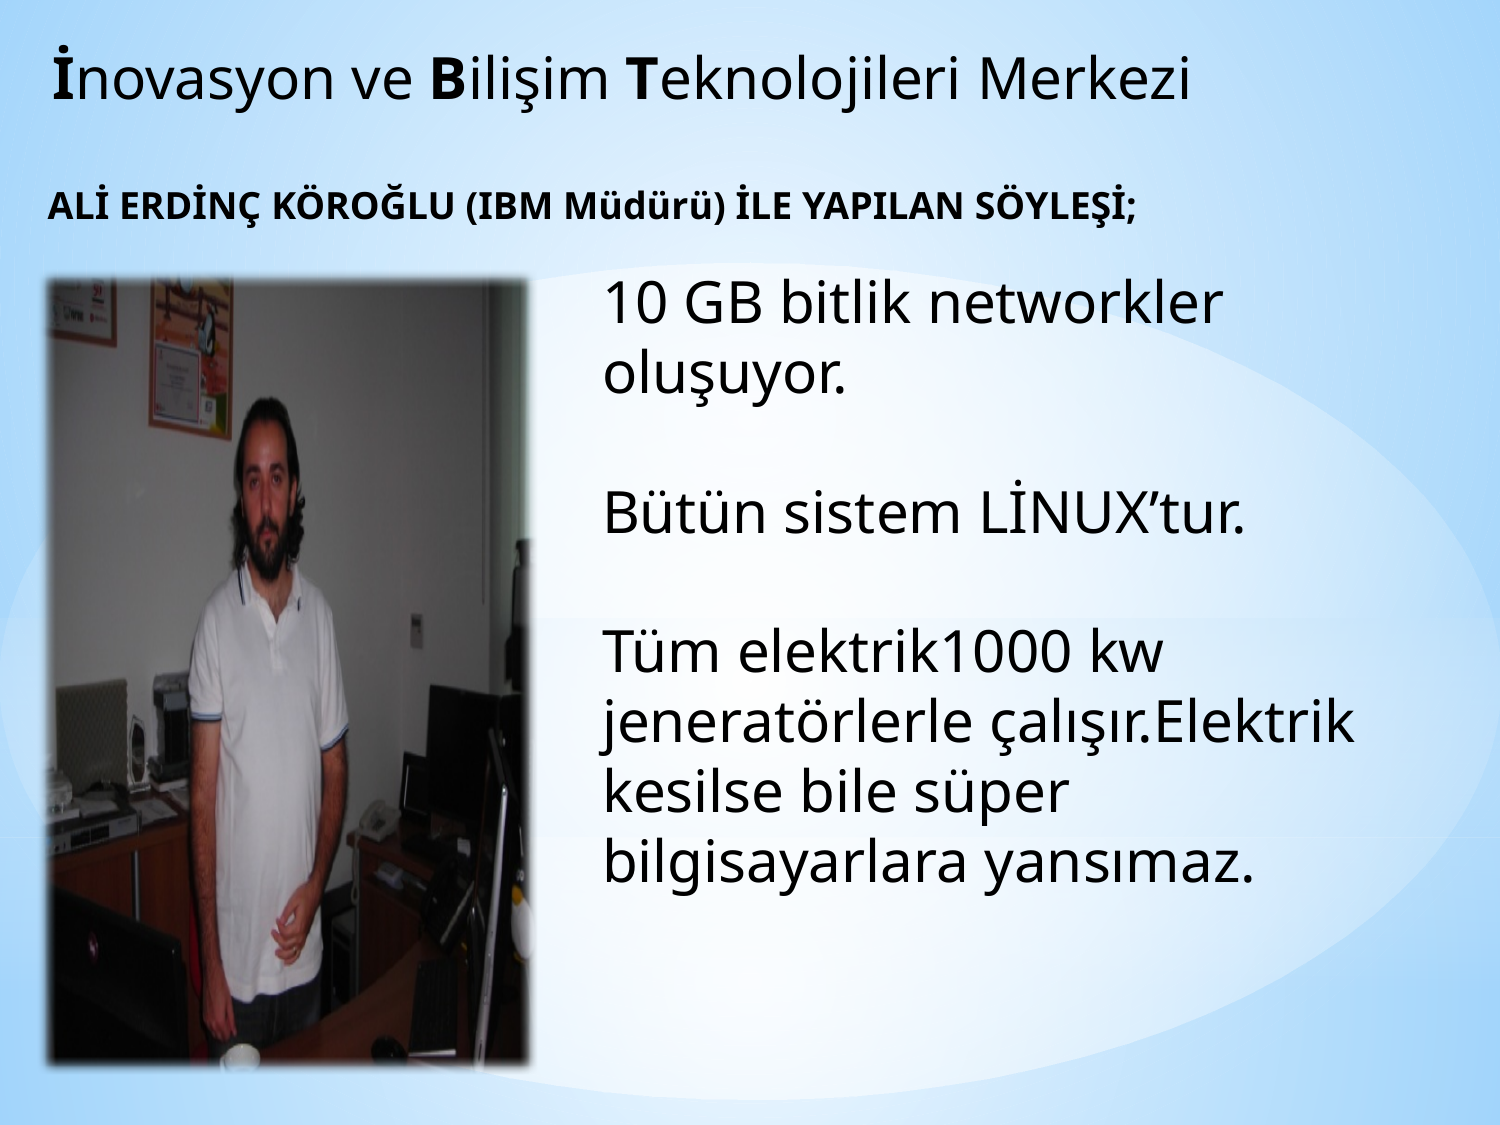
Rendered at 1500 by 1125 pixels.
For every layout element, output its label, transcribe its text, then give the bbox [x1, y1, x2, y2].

text_box 10 GB bitlik networkler oluşuyor. Bütün sistem LİNUX’tur. Tüm elektrik1000 kw jeneratörlerle çalışır.Elektrik kesilse bile süper bilgisayarlara yansımaz. [587, 257, 1425, 902]
text_box İnovasyon ve Bilişim Teknolojileri Merkezi [37, 34, 1388, 120]
text_box ALİ ERDİNÇ KÖROĞLU (IBM Müdürü) İLE YAPILAN SÖYLEŞİ; [32, 174, 1213, 235]
picture [37, 269, 538, 1076]
